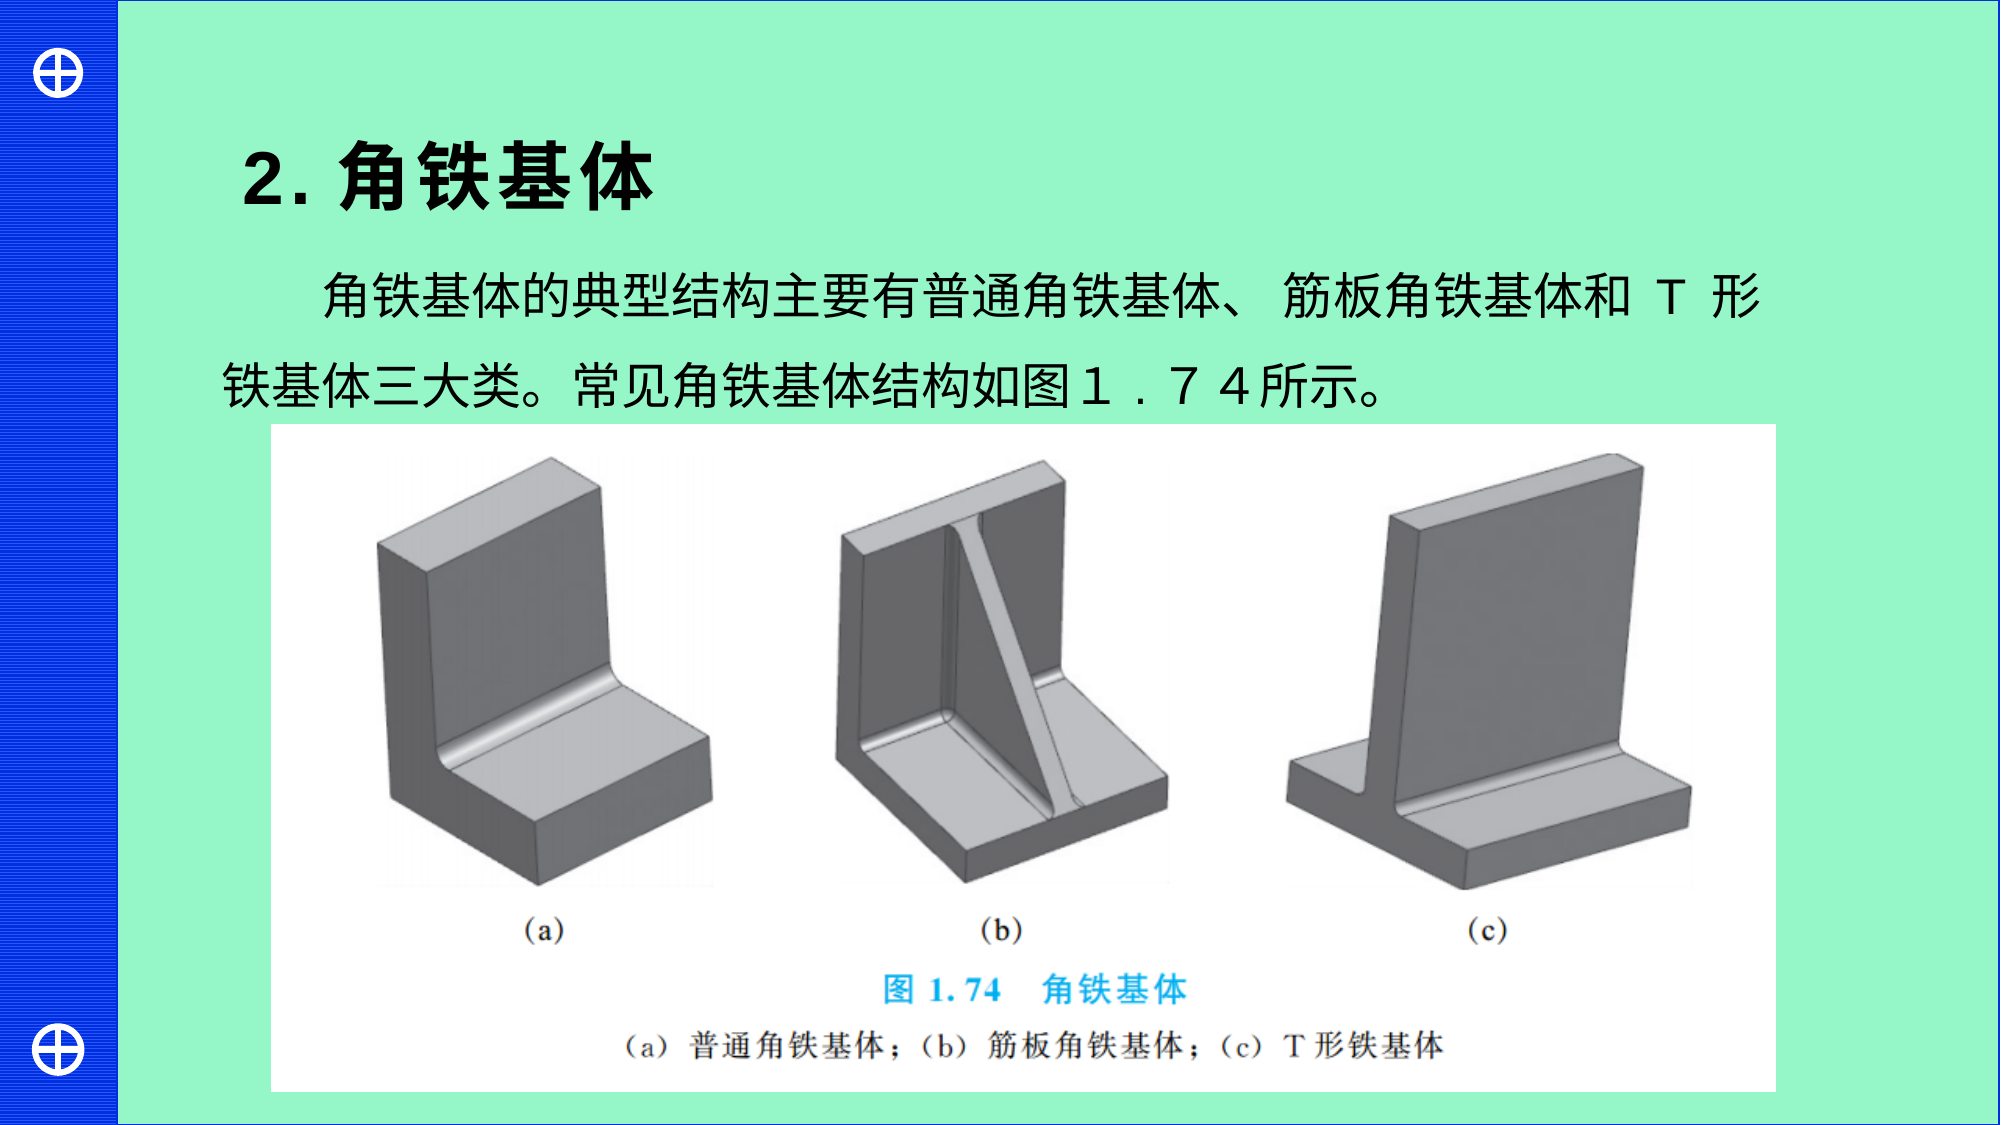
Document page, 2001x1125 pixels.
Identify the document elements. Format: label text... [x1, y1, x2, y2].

text_box 角铁基体的典型结构主要有普通角铁基体、 筋板角铁基体和 T 形铁基体三大类。常见角铁基体结构如图１.７４所示。 [206, 227, 1818, 423]
text_box 2.角铁基体 [173, 106, 1462, 228]
picture [271, 424, 1776, 1092]
